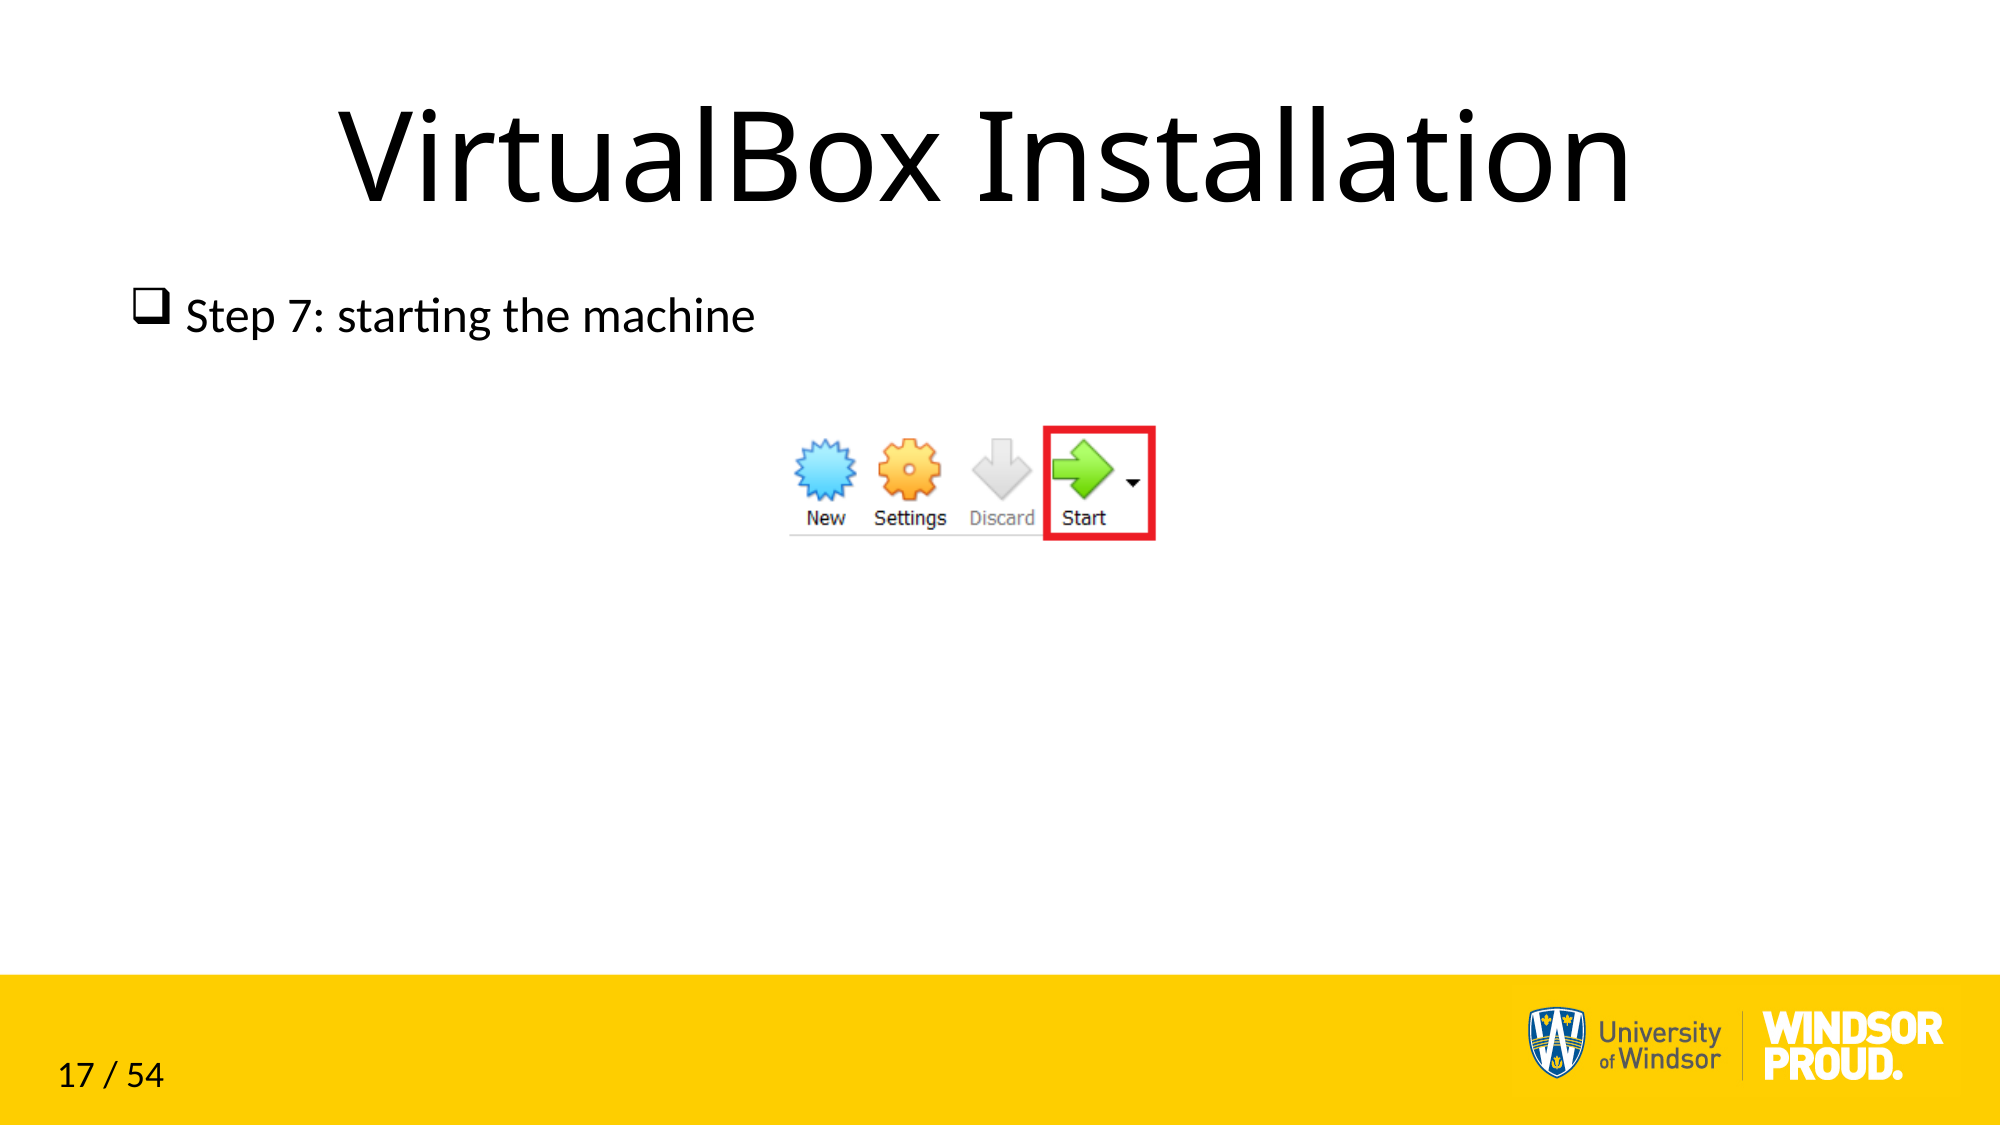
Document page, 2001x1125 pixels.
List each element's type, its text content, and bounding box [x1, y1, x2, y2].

picture [0, 0, 2000, 1125]
title VirtualBox Installation [249, 48, 1726, 237]
subtitle Step 7: starting the machine [114, 281, 1893, 930]
slide_number 17 [42, 1042, 525, 1103]
